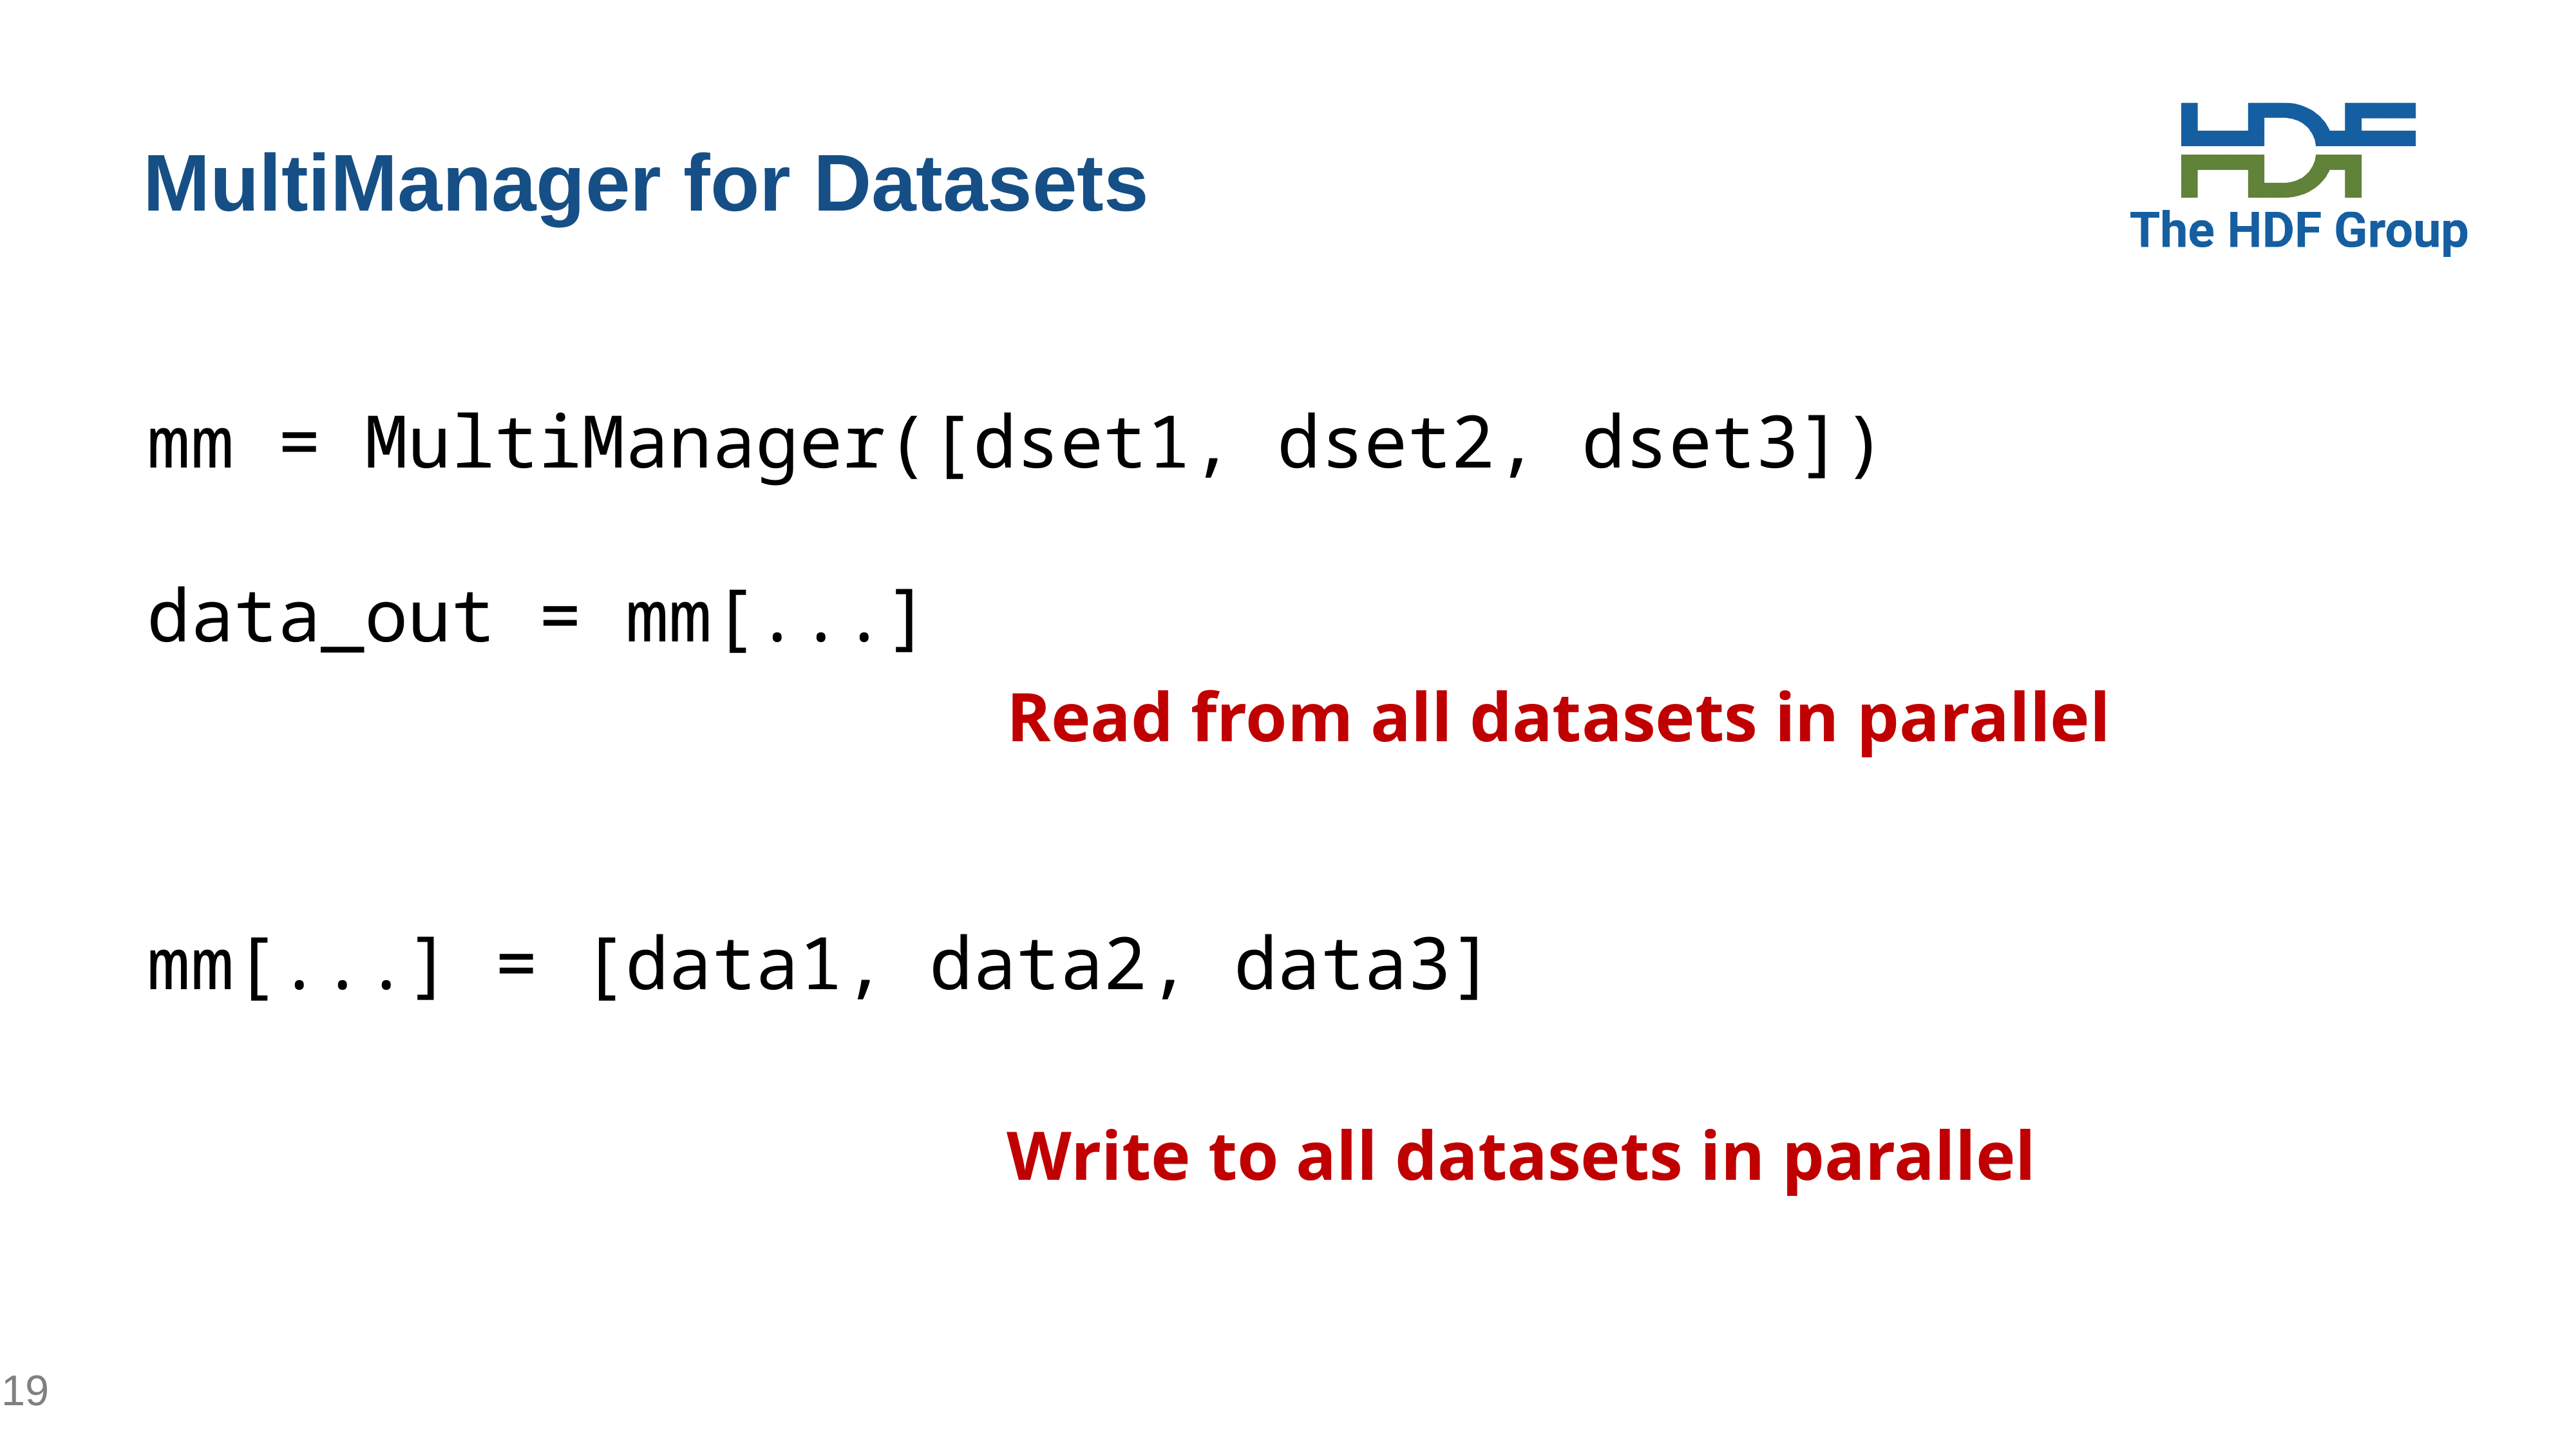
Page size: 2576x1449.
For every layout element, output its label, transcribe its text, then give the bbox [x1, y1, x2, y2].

picture [2112, 98, 2485, 263]
text_box Write to all datasets in parallel [997, 1108, 2432, 1199]
text_box Read from all datasets in parallel [997, 670, 2466, 761]
text_box mm = MultiManager([dset1, dset2, dset3]) data_out = mm[...] mm[...] = [data1, data2, data3] [138, 390, 2067, 1009]
title MultiManager for Datasets [137, 146, 1940, 223]
